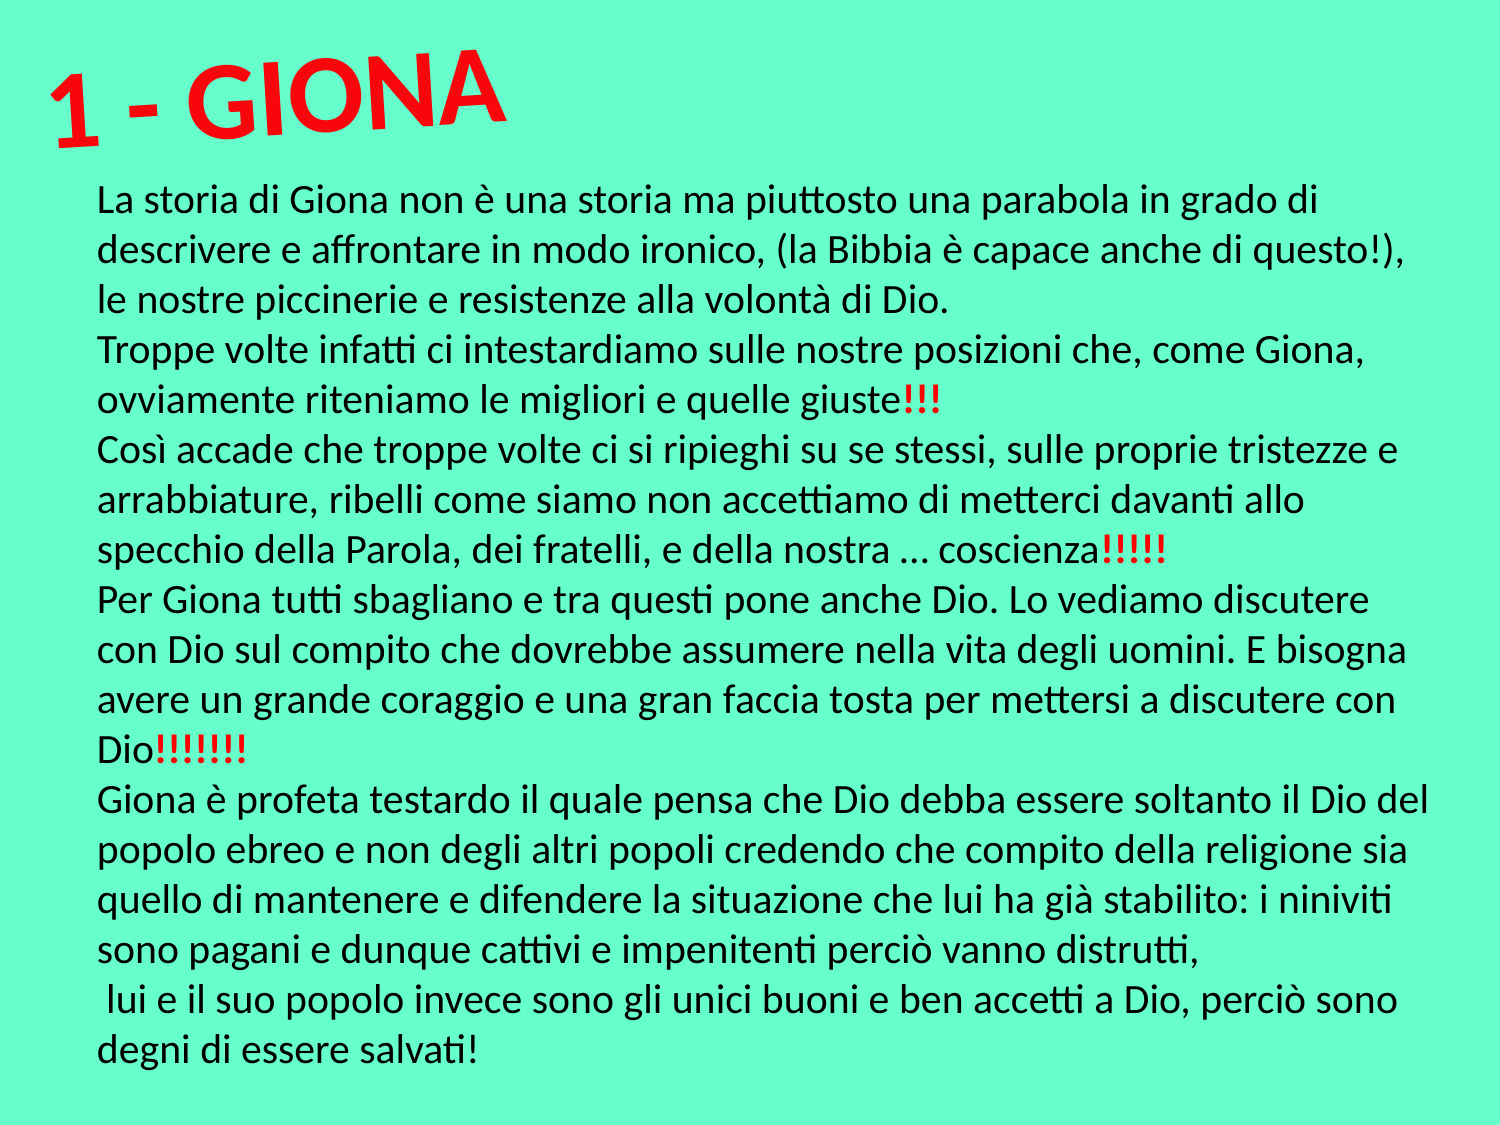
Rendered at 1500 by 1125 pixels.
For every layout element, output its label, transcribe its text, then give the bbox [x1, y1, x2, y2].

text_box 1 - GIONA [23, 0, 525, 181]
text_box La storia di Giona non è una storia ma piuttosto una parabola in grado di descrivere e affrontare in modo ironico, (la Bibbia è capace anche di questo!), le nostre piccinerie e resistenze alla volontà di Dio. Troppe volte infatti ci intestardiamo sulle nostre posizioni che, come Giona, ovviamente riteniamo le migliori e quelle giuste!!! Così accade che troppe volte ci si ripieghi su se stessi, sulle proprie tristezze e arrabbiature, ribelli come siamo non accettiamo di metterci davanti allo specchio della Parola, dei fratelli, e della nostra … coscienza!!!!! Per Giona tutti sbagliano e tra questi pone anche Dio. Lo vediamo discutere con Dio sul compito che dovrebbe assumere nella vita degli uomini. E bisogna avere un grande coraggio e una gran faccia tosta per mettersi a discutere con Dio!!!!!!! Giona è profeta testardo il quale pensa che Dio debba essere soltanto il Dio del popolo ebreo e non degli altri popoli credendo che compito della religione sia quello di mantenere e difendere la situazione che lui ha già stabilito: i niniviti sono pagani e dunque cattivi e impenitenti perciò vanno distrutti, lui e il suo popolo invece sono gli unici buoni e ben accetti a Dio, perciò sono degni di essere salvati! [82, 163, 1454, 1080]
